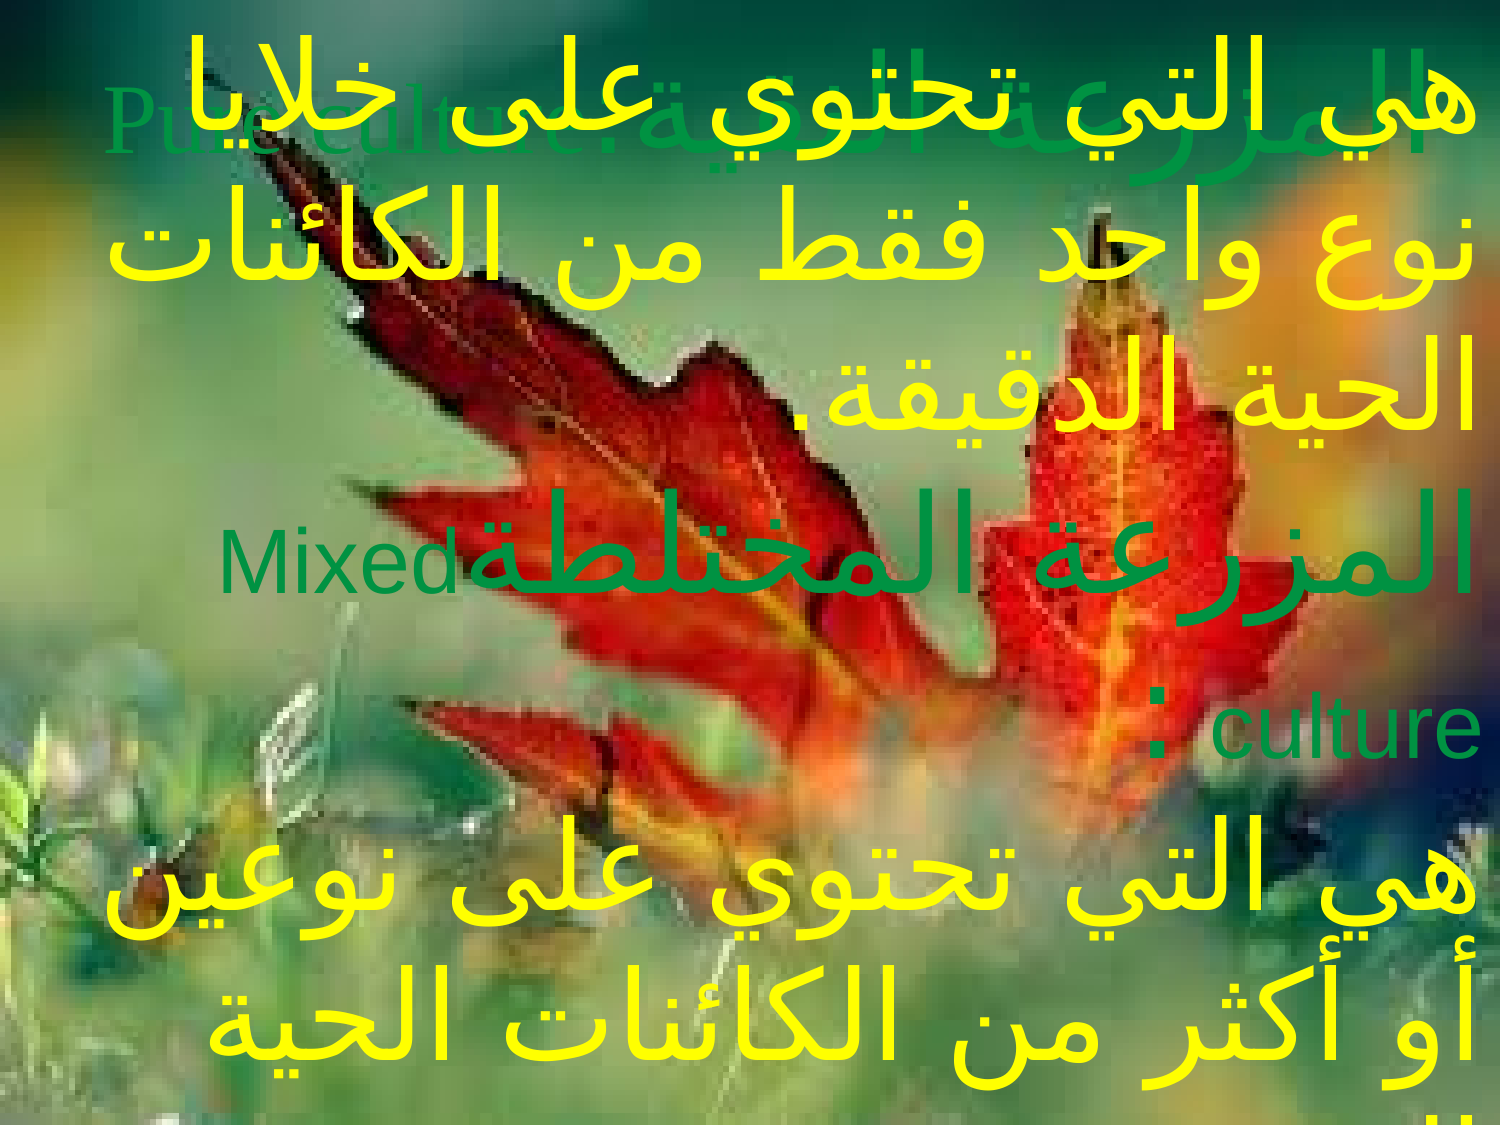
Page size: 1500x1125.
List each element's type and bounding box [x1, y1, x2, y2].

list [0, 0, 1500, 1125]
